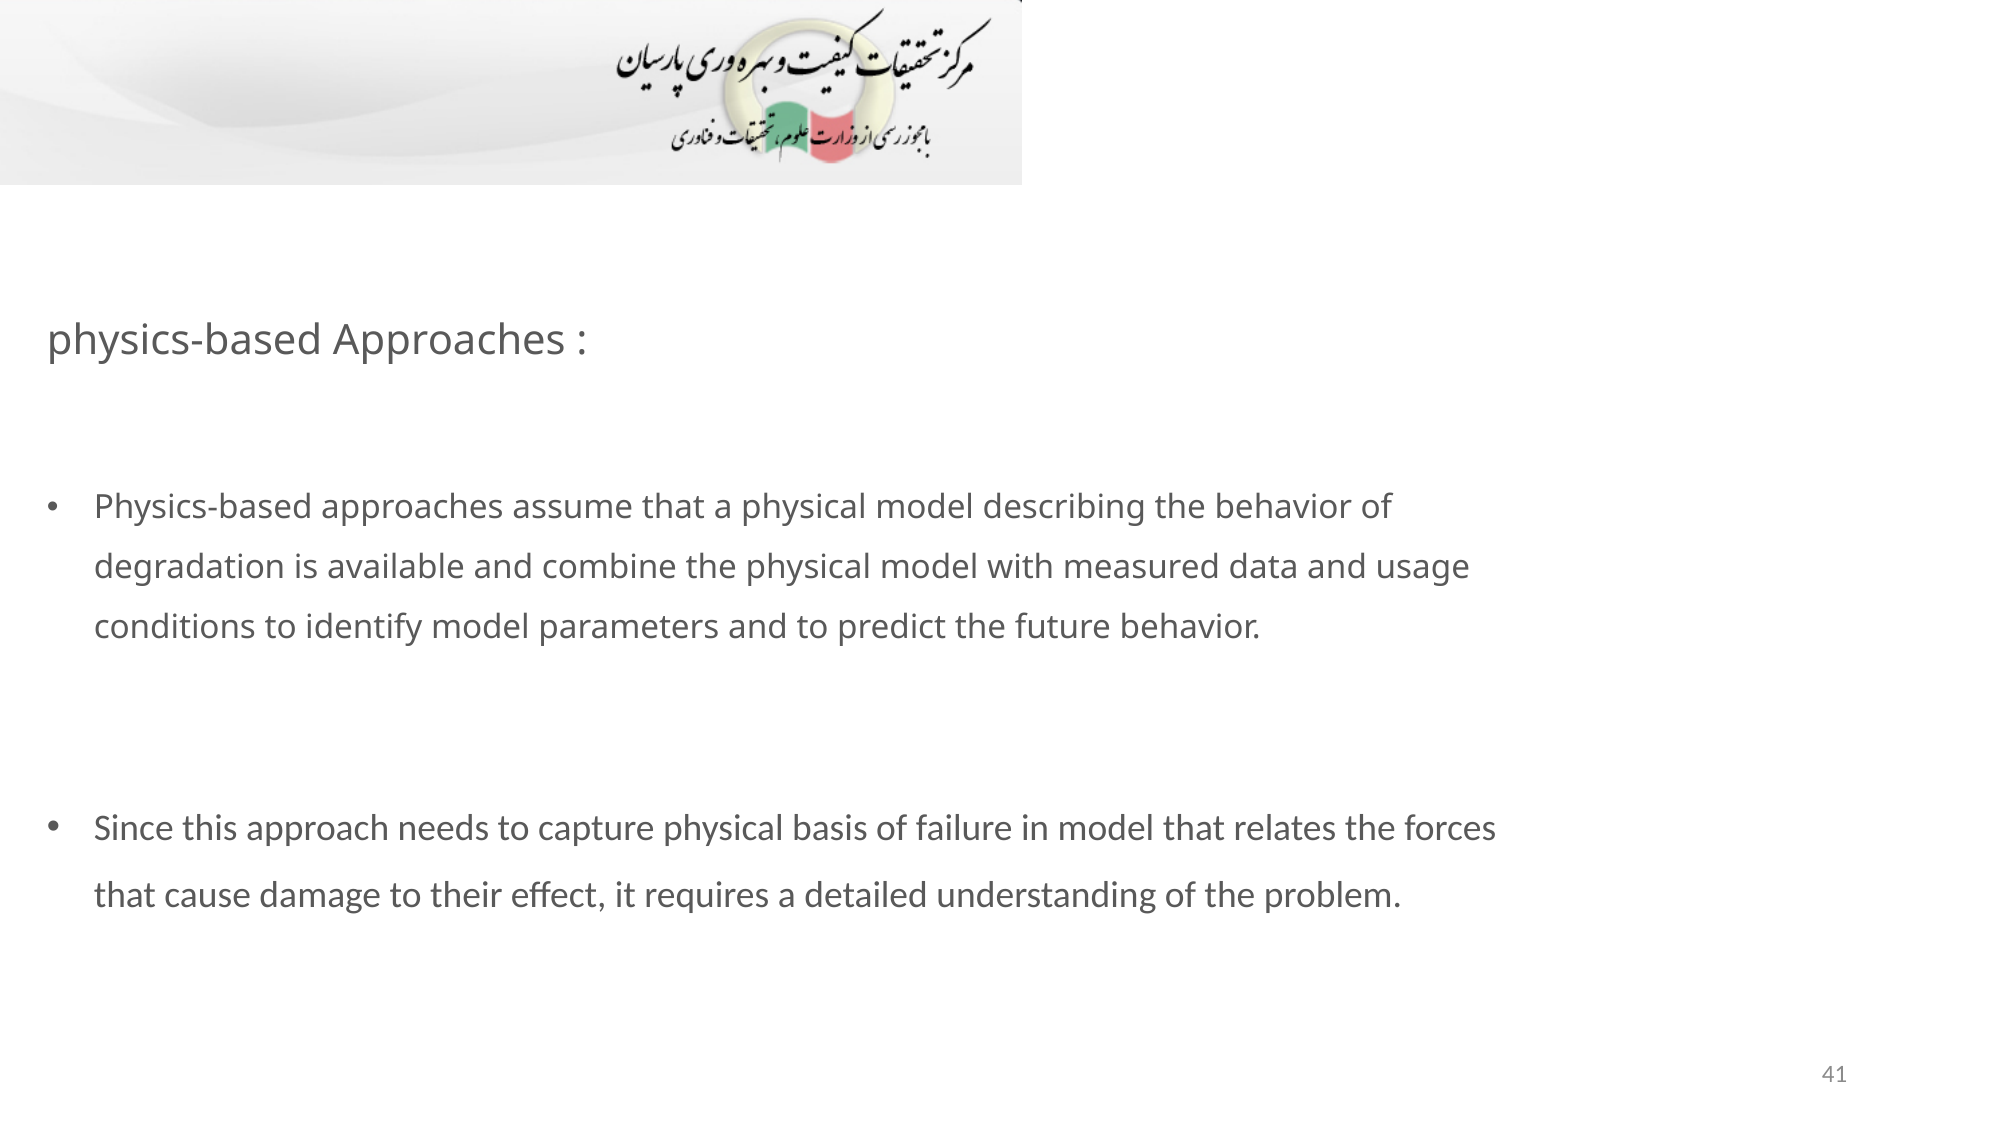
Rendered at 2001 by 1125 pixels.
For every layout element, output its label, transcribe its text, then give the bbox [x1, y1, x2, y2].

text_box physics-based Approaches : [32, 280, 755, 371]
text_box Physics-based approaches assume that a physical model describing the behavior of degradation is available and combine the physical model with measured data and usage conditions to identify model parameters and to predict the future behavior. Since this approach needs to capture physical basis of failure in model that relates the forces that cause damage to their effect, it requires a detailed understanding of the problem. [32, 458, 1584, 923]
slide_number 41 [1412, 1042, 1863, 1103]
picture [0, 0, 1022, 185]
